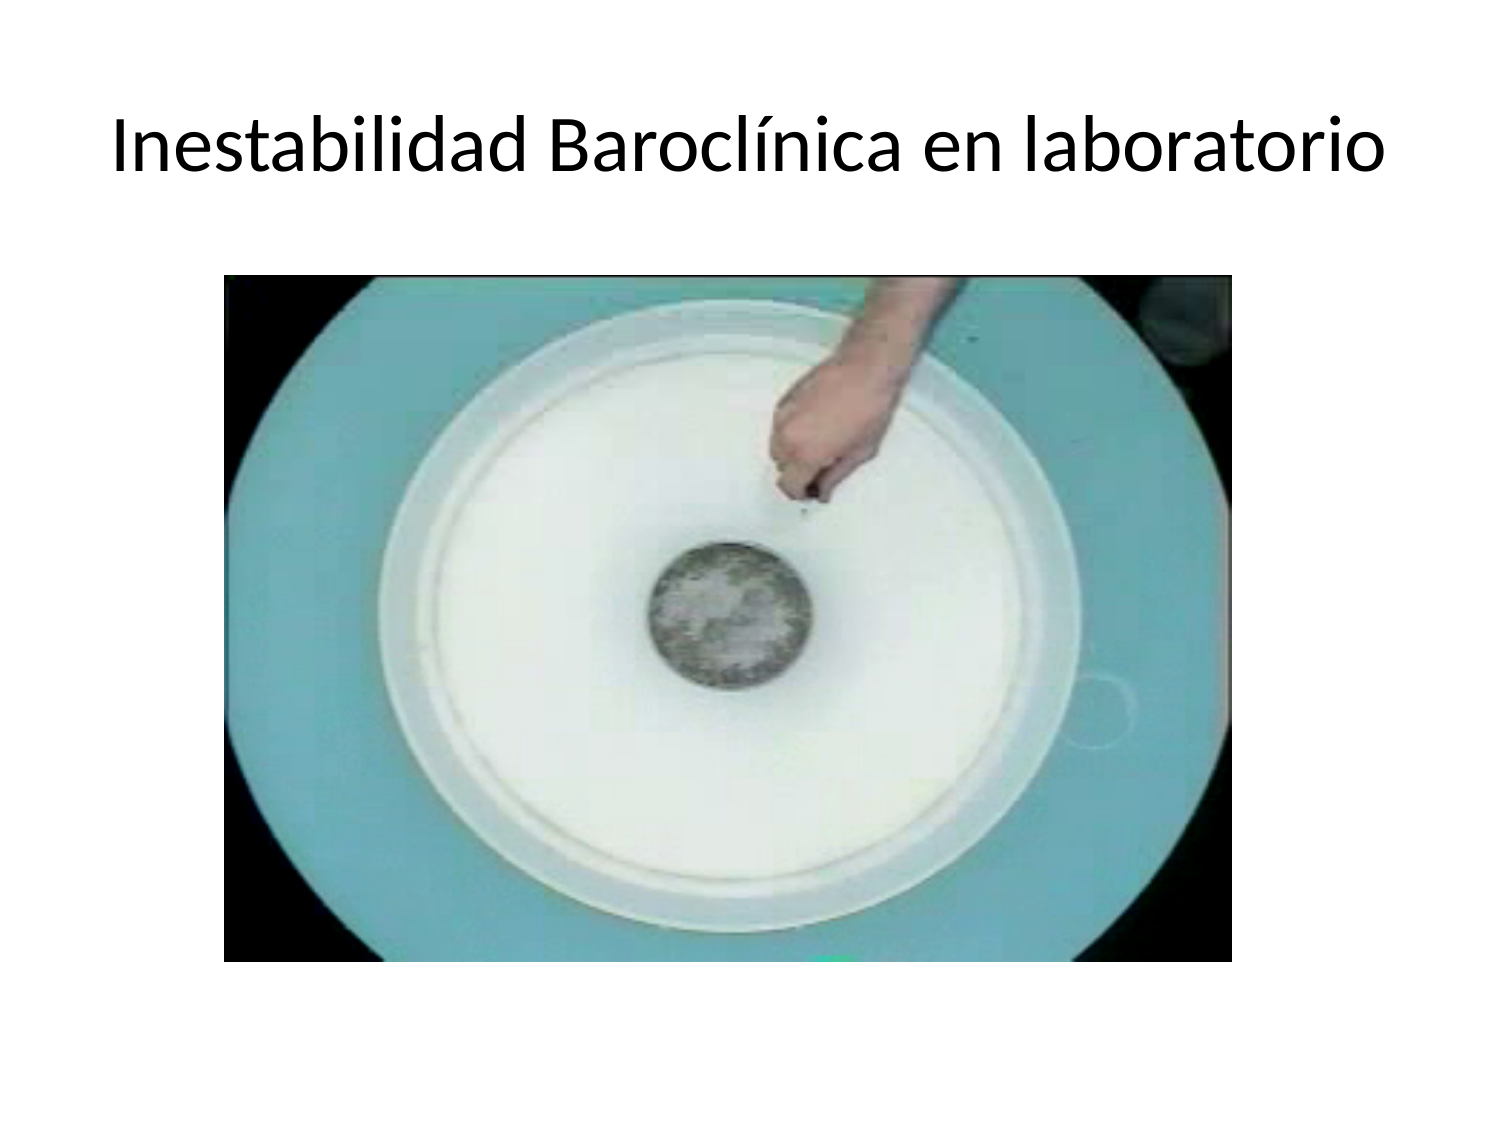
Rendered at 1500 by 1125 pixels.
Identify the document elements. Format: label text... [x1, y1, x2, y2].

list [223, 274, 1233, 963]
title Inestabilidad Baroclínica en laboratorio [75, 45, 1425, 233]
